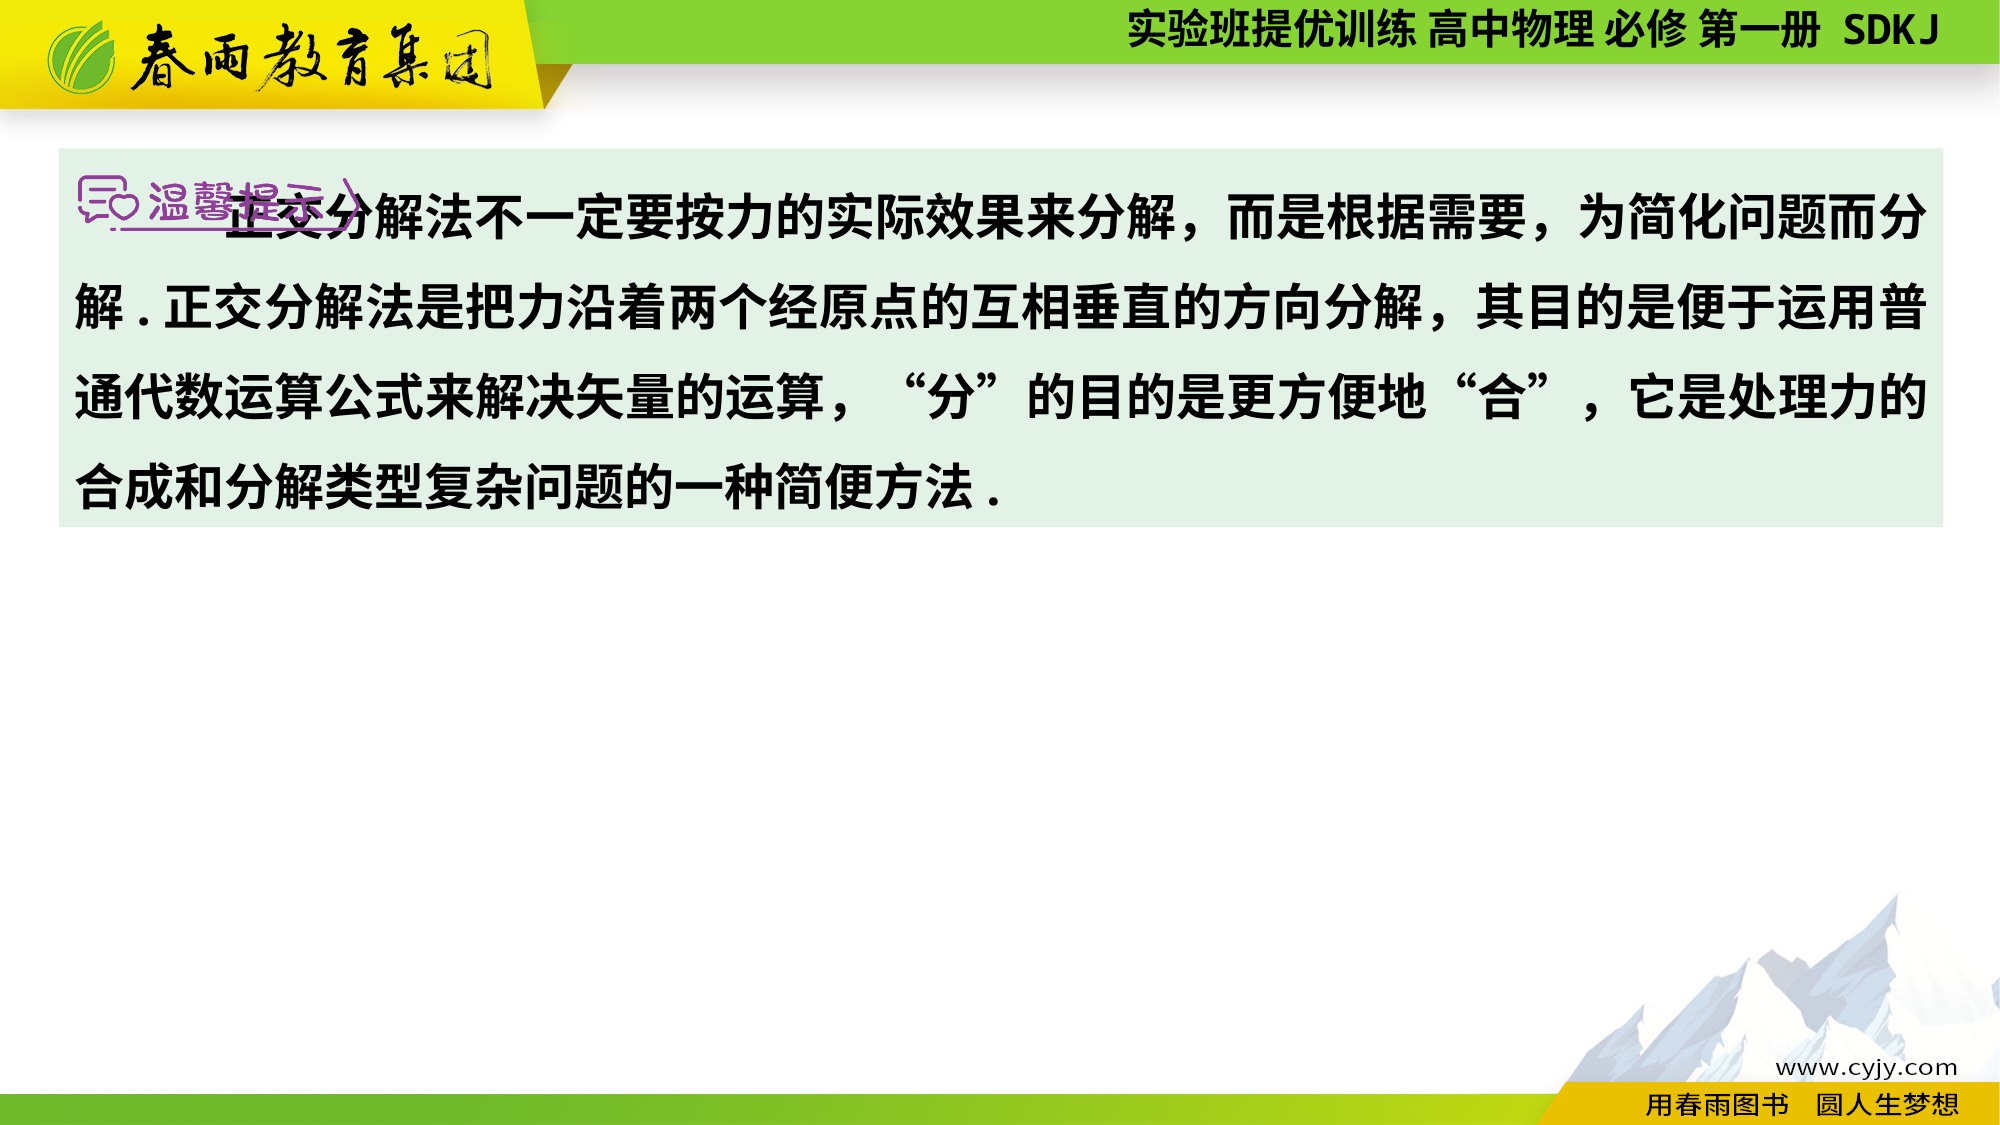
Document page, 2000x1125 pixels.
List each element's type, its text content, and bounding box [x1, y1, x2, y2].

picture [0, 0, 2000, 1125]
list 正交分解法不一定要按力的实际效果来分解，而是根据需要，为简化问题而分解.正交分解法是把力沿着两个经原点的互相垂直的方向分解，其目的是便于运用普通代数运算公式来解决矢量的运算，“分”的目的是更方便地“合”，它是处理力的合成和分解类型复杂问题的一种简便方法. [59, 148, 1944, 528]
